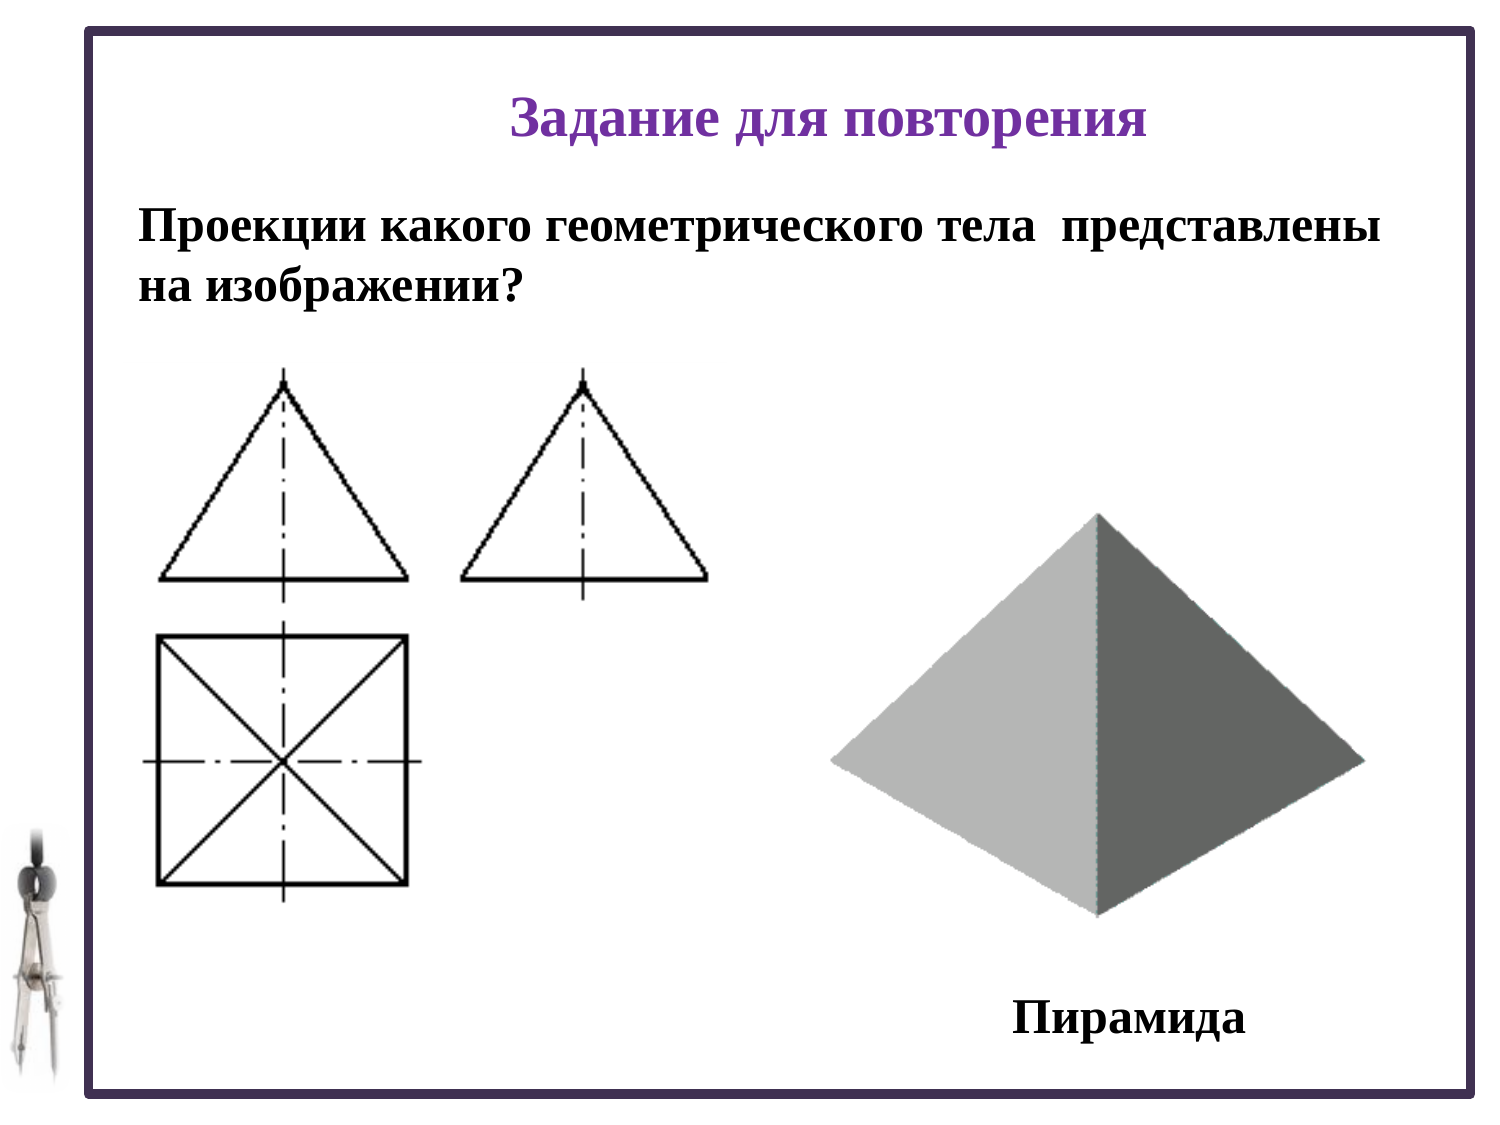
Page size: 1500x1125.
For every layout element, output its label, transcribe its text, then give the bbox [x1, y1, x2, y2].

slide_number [75, 1042, 425, 1103]
picture [808, 479, 1389, 949]
picture [123, 361, 727, 916]
text_box Пирамида [998, 975, 1270, 1051]
picture [0, 822, 72, 1095]
text_box Проекции какого геометрического тела представлены на изображении? [123, 184, 1424, 320]
text_box Задание для повторения [194, 54, 1388, 160]
text_box [86, 29, 1473, 1096]
